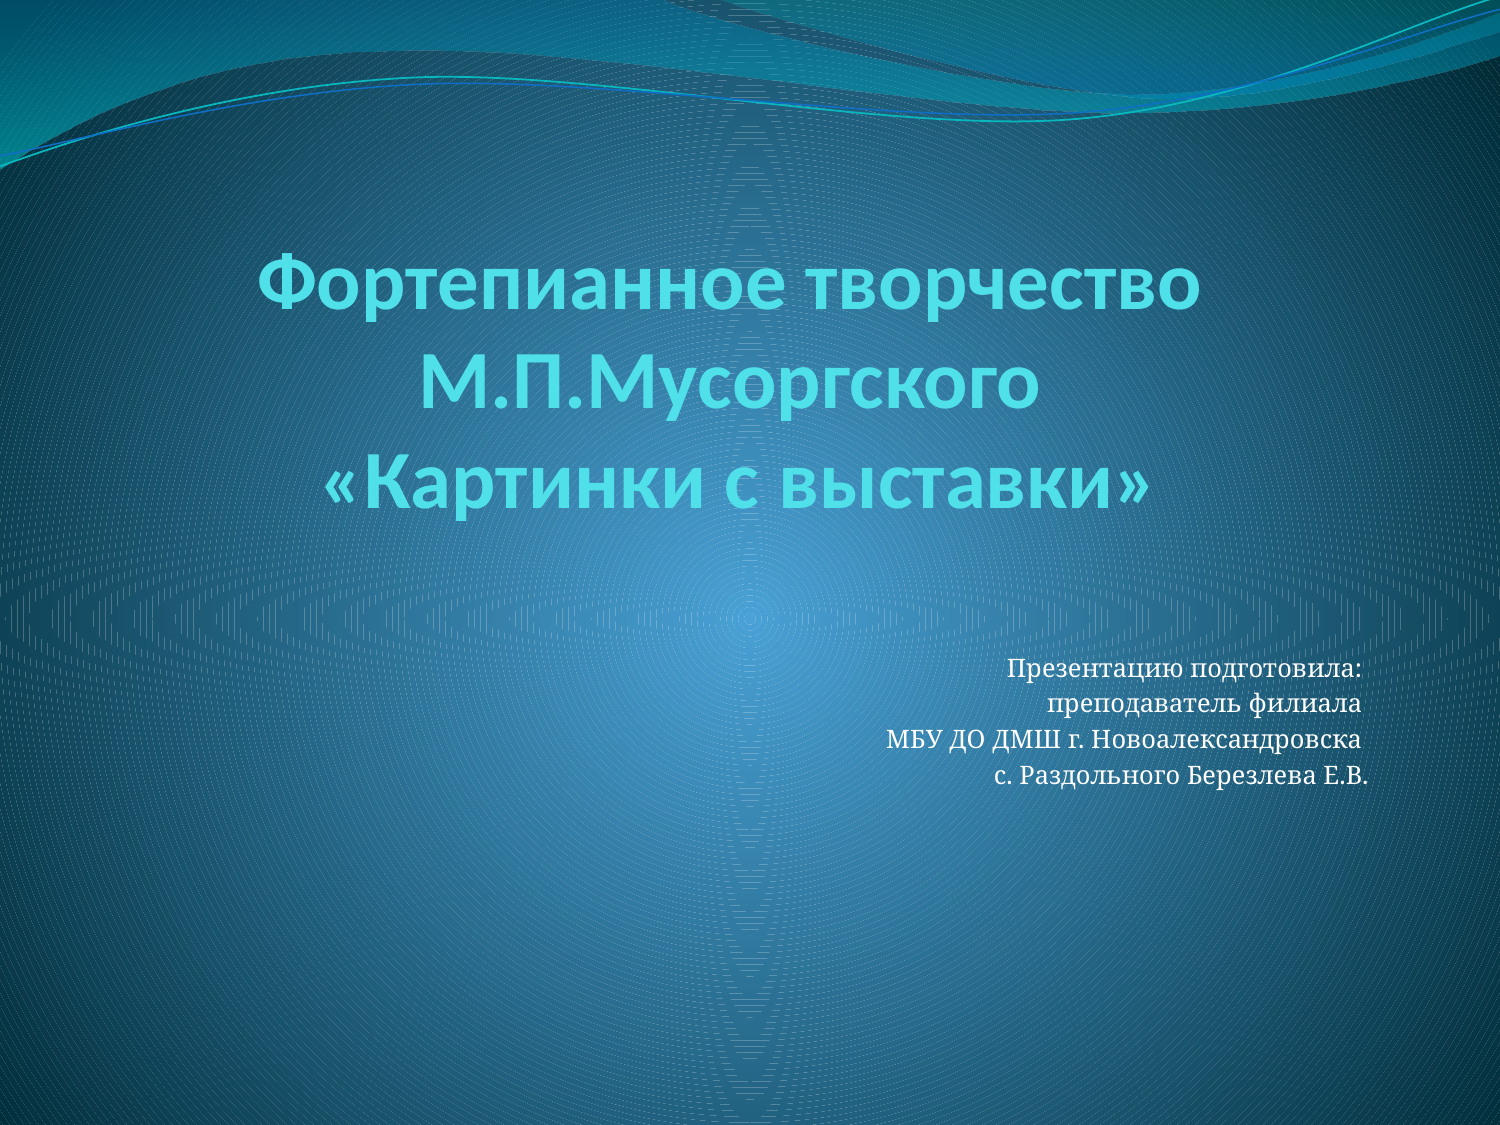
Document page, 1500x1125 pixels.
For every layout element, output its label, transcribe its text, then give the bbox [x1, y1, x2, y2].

subtitle Презентацию подготовила: преподаватель филиала МБУ ДО ДМШ г. Новоалександровска с. Раздольного Березлева Е.В. [87, 644, 1376, 797]
title Фортепианное творчество М.П.Мусоргского «Картинки с выставки» [87, 224, 1376, 525]
